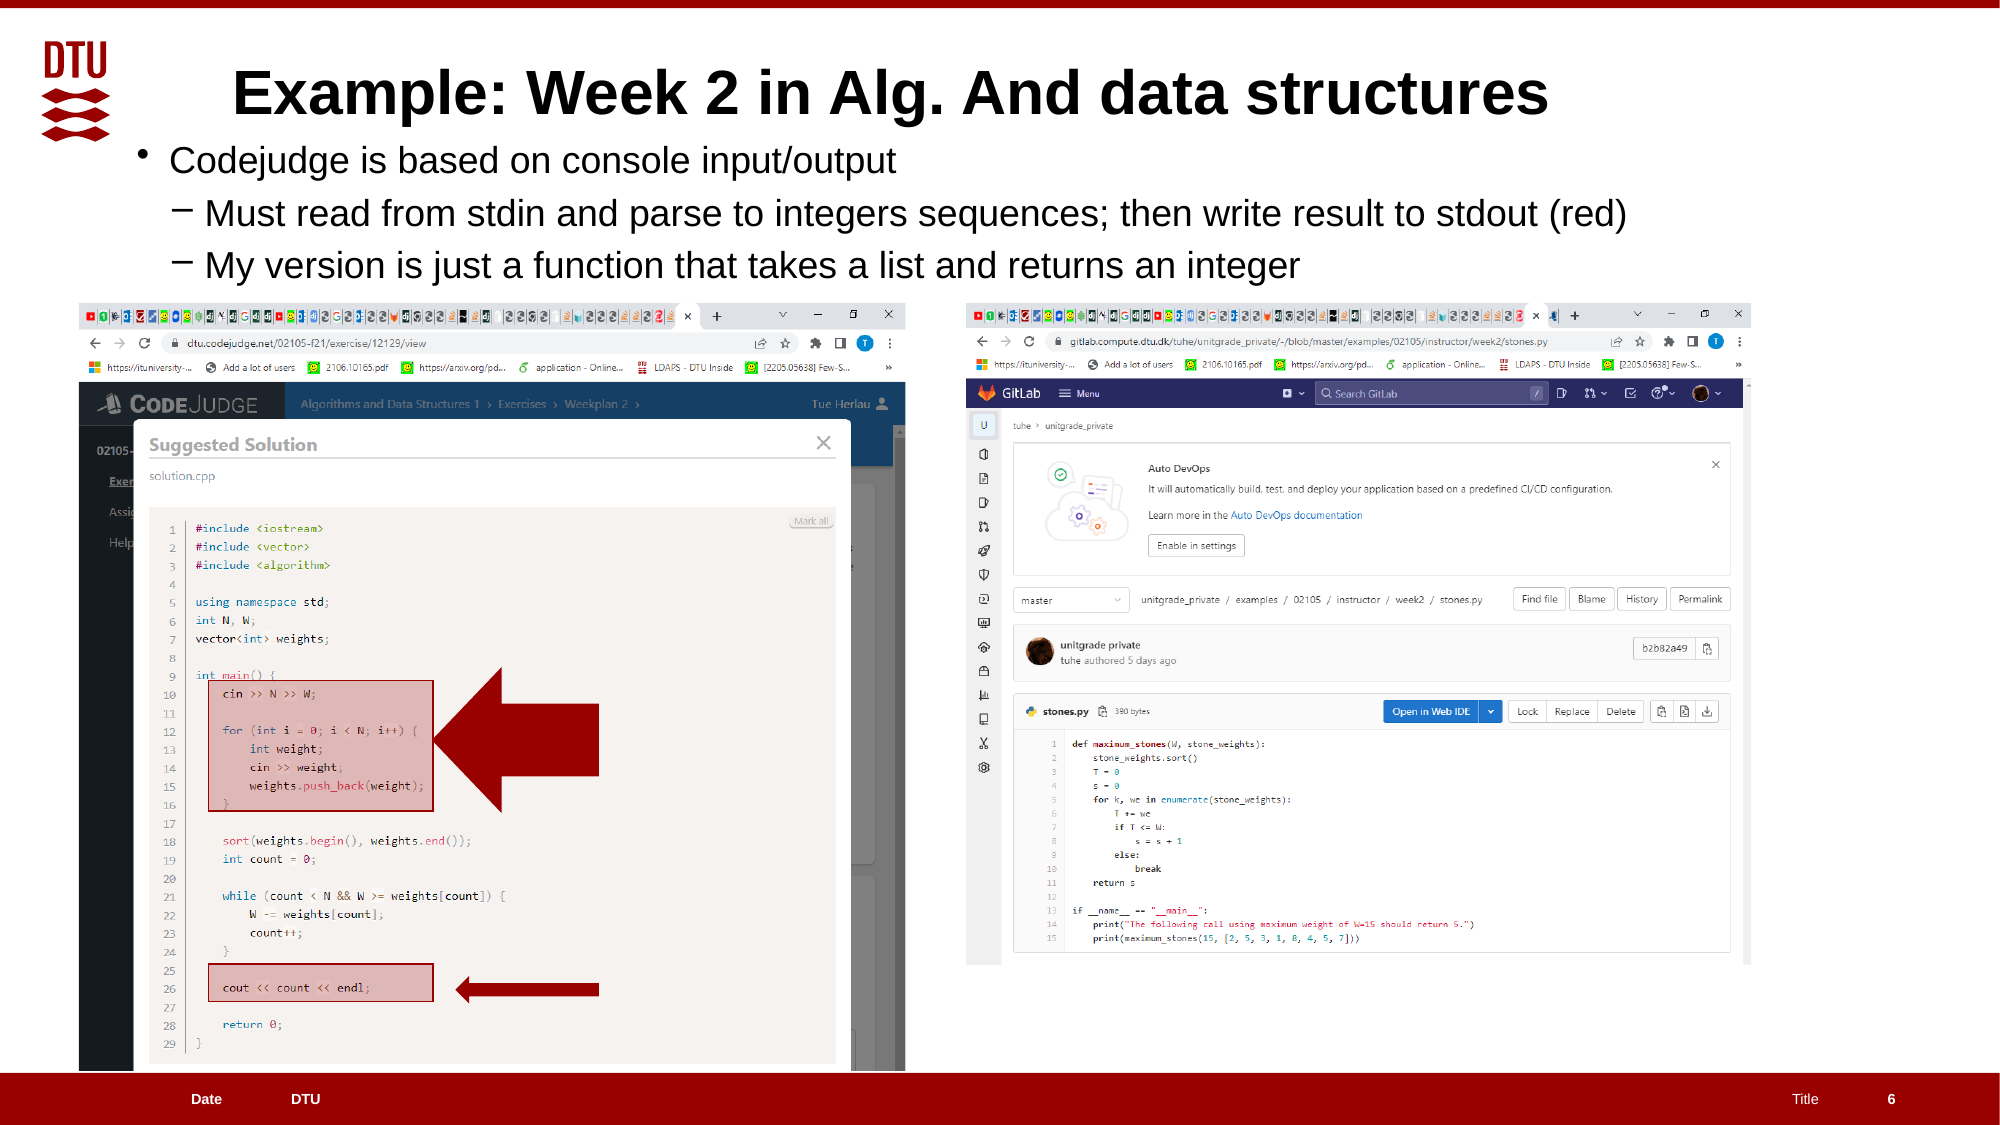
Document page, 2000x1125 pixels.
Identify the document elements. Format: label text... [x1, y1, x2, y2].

list Codejudge is based on console input/output Must read from stdin and parse to integers sequences; then write result to stdout (red) My version is just a function that takes a list and returns an integer [136, 136, 1795, 883]
slide_number 6 [1887, 1073, 1959, 1125]
picture [78, 302, 906, 1071]
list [962, 303, 1752, 965]
title Example: Week 2 in Alg. And data structures [232, 0, 1760, 128]
